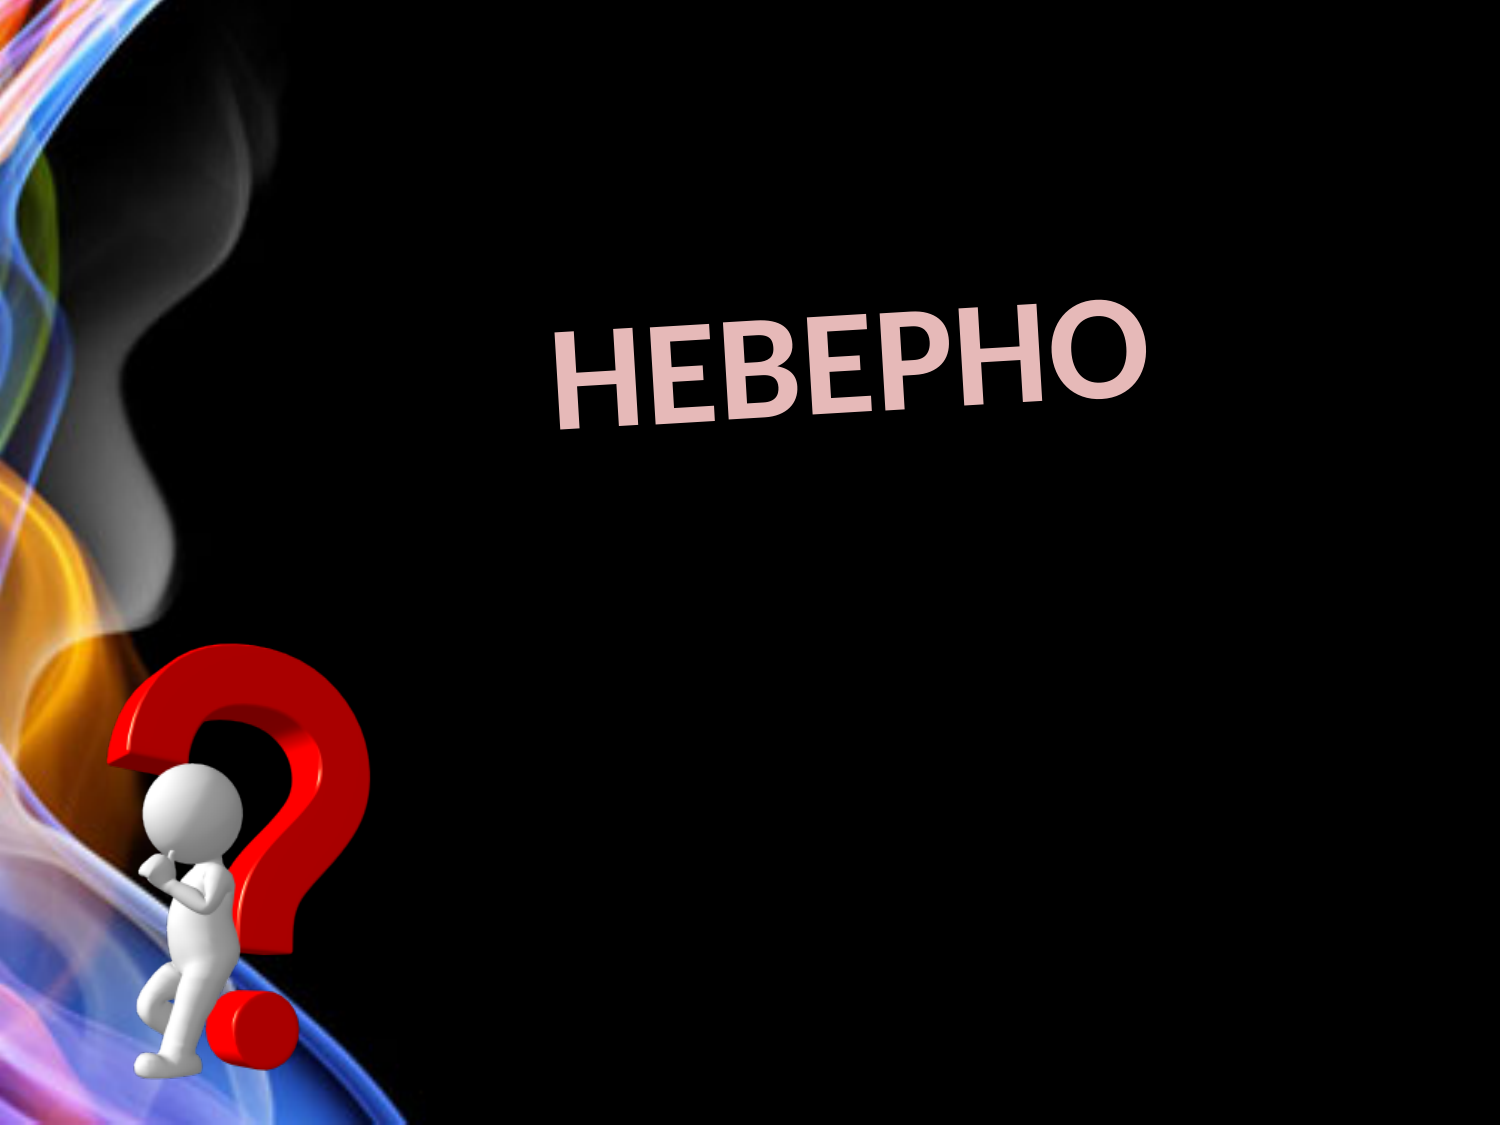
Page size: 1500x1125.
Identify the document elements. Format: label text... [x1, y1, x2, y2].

text_box неверно [528, 236, 1171, 469]
picture [0, 0, 1500, 1125]
